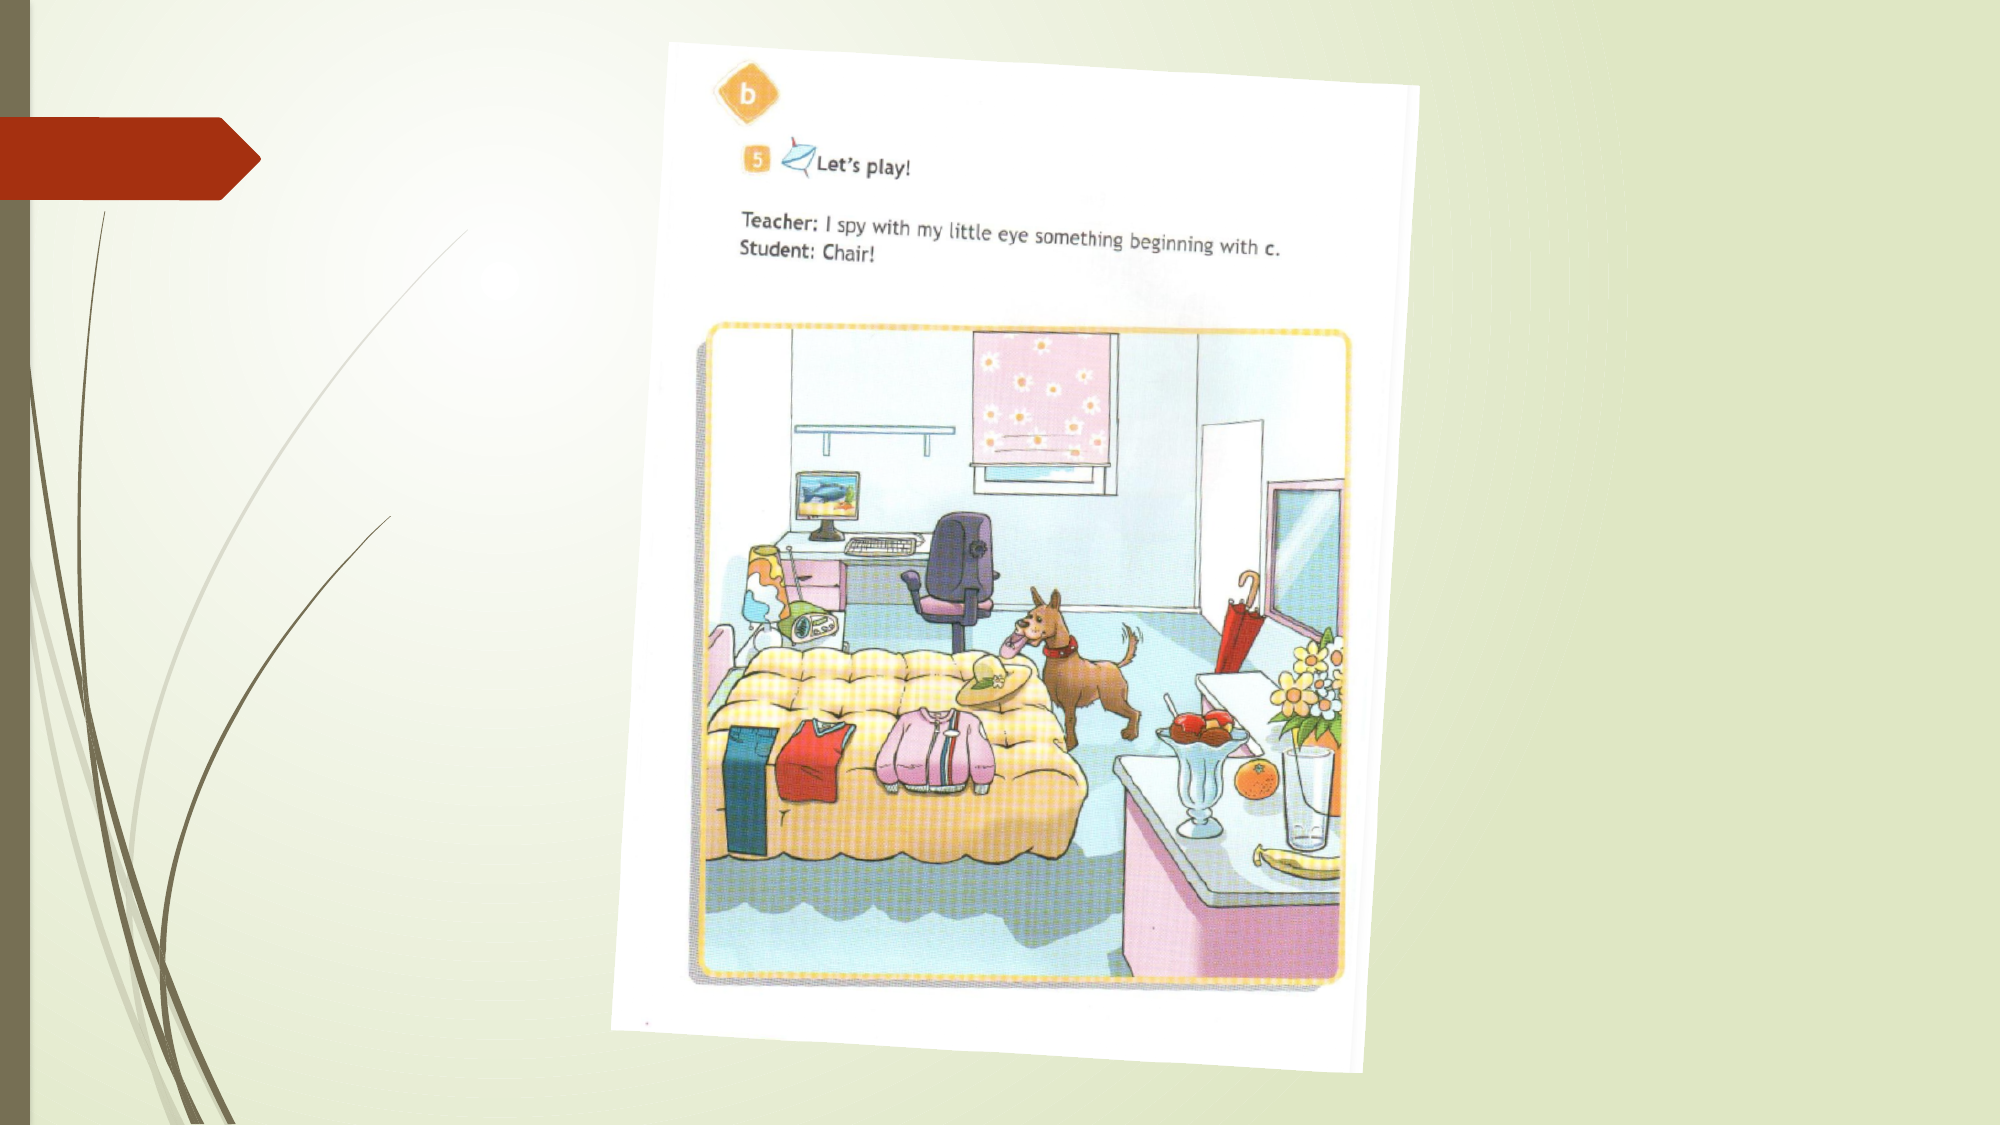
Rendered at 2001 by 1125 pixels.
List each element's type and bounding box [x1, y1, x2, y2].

picture [611, 934, 1370, 1073]
list [520, 180, 1510, 934]
picture [662, 43, 1419, 180]
